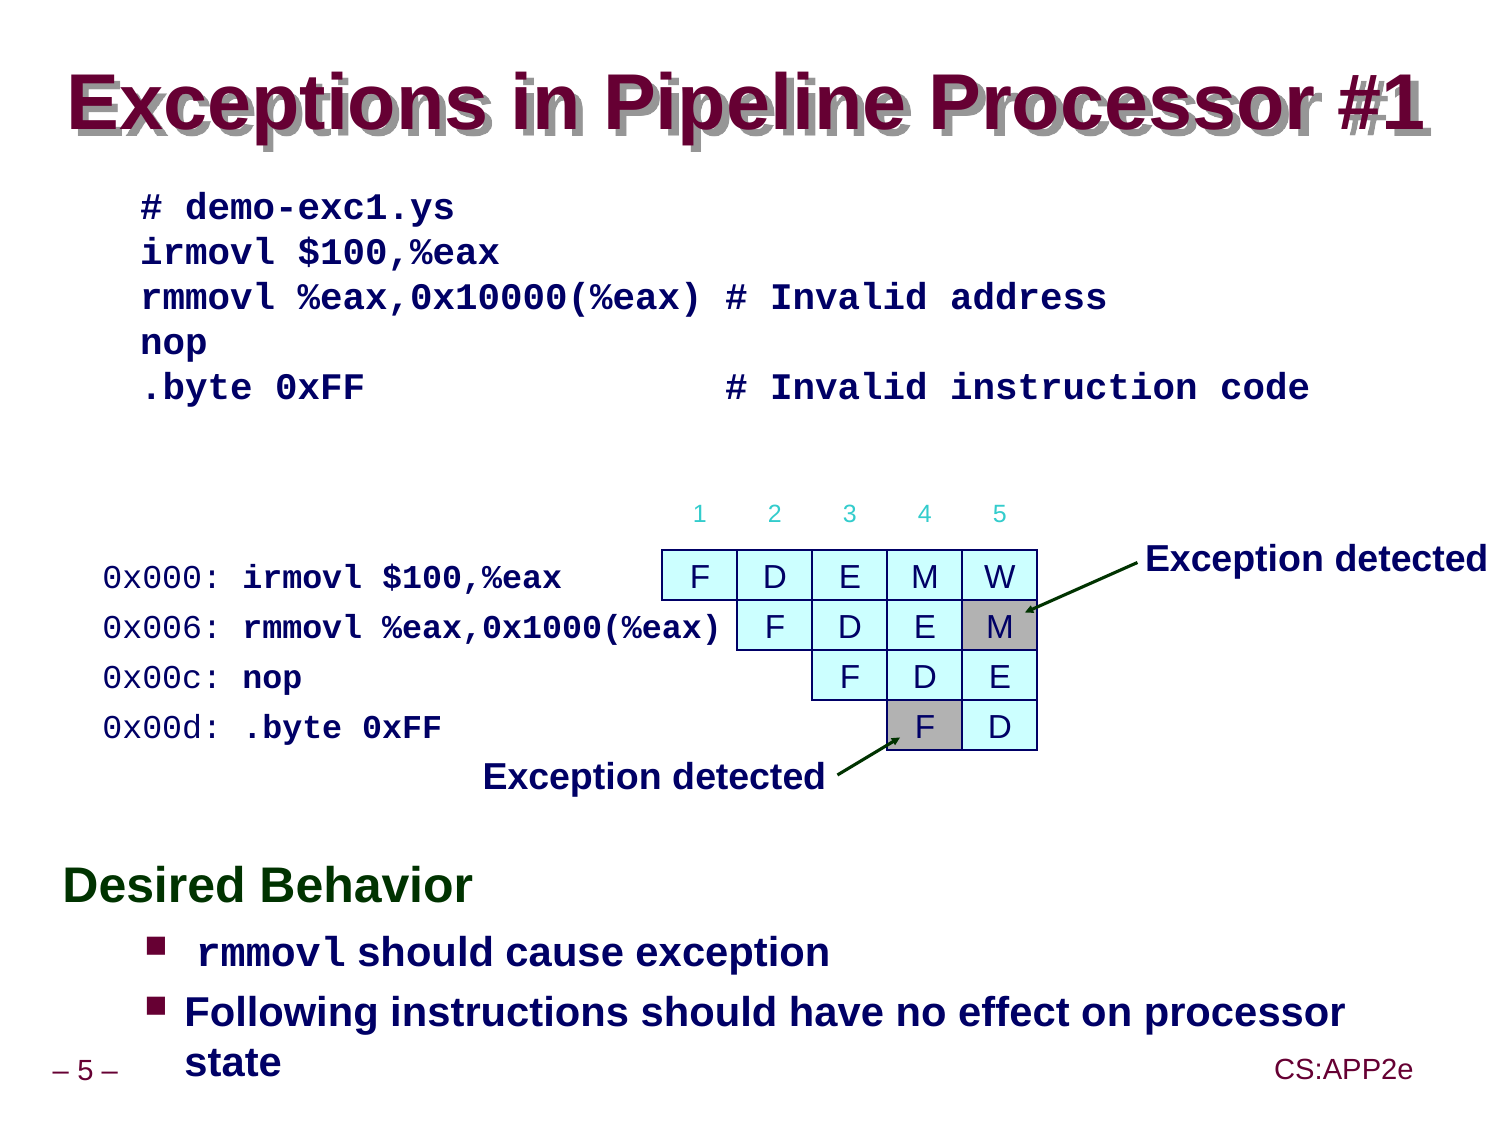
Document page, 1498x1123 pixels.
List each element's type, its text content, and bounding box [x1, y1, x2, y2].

text_box E [887, 600, 957, 650]
text_box D [812, 600, 887, 650]
text_box 3 [812, 487, 887, 538]
text_box 2 [737, 487, 812, 538]
text_box 0x00d: .byte 0xFF [87, 699, 513, 750]
text_box M [887, 549, 957, 600]
text_box 4 [887, 487, 960, 538]
list Desired Behavior rmmovl should cause exception Following instructions should have no effect on processor state [47, 849, 1409, 1043]
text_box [962, 487, 1038, 751]
text_box D [737, 549, 812, 600]
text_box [1024, 531, 1497, 613]
text_box 0x00c: nop [87, 650, 513, 699]
text_box 1 [662, 487, 737, 538]
text_box # demo-exc1.ys irmovl $100,%eax rmmovl %eax,0x10000(%eax) # Invalid address nop .byte 0xFF # Invalid instruction code [87, 174, 1425, 415]
text_box F [662, 549, 737, 600]
title Exceptions in Pipeline Processor #1 [66, 40, 1495, 169]
text_box F [887, 699, 957, 750]
text_box 0x006: rmmovl %eax,0x1000(%eax) [87, 600, 513, 650]
text_box F [812, 650, 887, 700]
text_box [474, 737, 901, 806]
text_box 0x000: irmovl $100,%eax [87, 549, 513, 600]
text_box E [812, 549, 887, 600]
text_box F [737, 600, 812, 650]
text_box D [887, 650, 957, 699]
